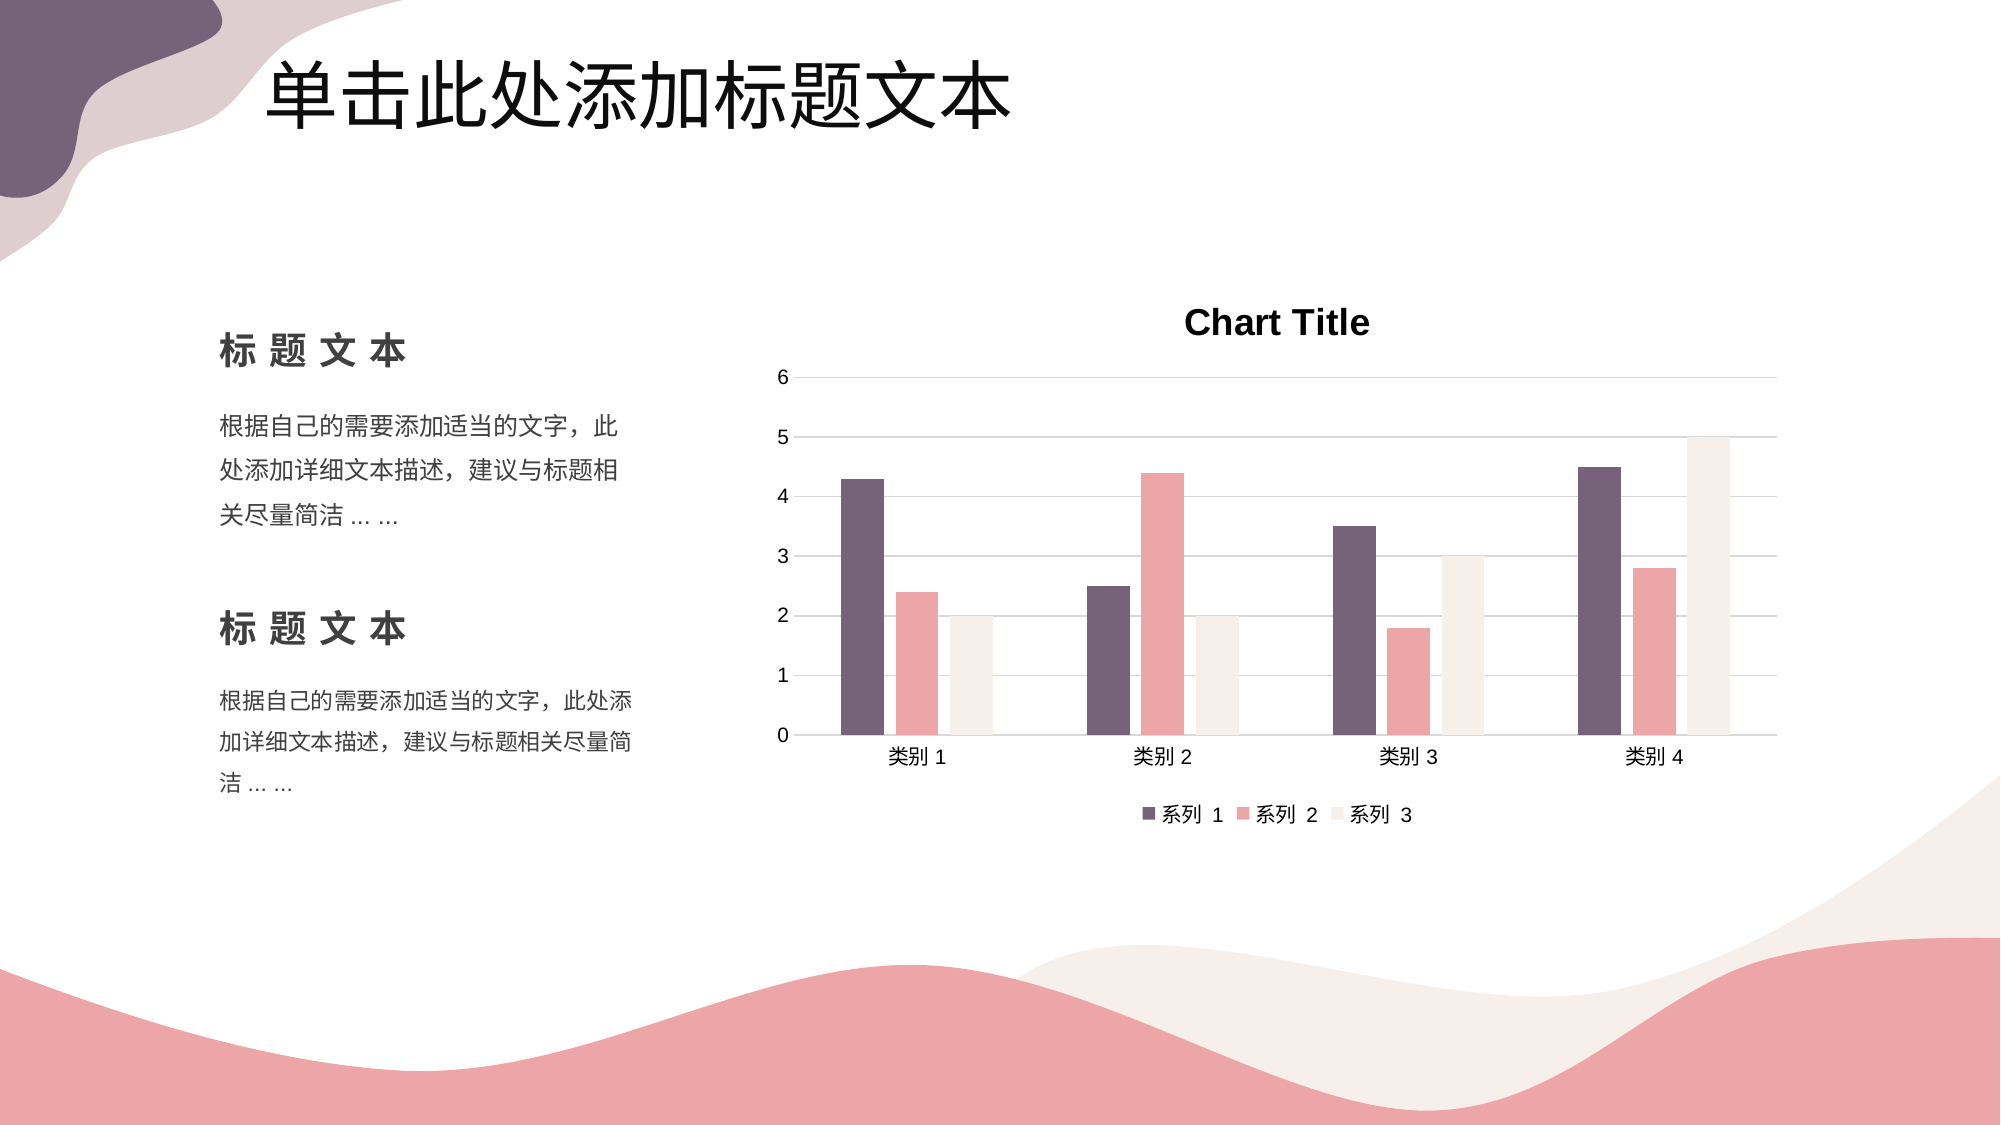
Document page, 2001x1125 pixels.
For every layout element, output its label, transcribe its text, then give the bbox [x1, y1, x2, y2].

text_box 标题文本 [204, 319, 571, 380]
text_box 单击此处添加标题文本 [248, 41, 1171, 147]
text_box 根据自己的需要添加适当的文字，此处添加详细文本描述，建议与标题相关尽量简洁... ... [204, 387, 654, 538]
chart [756, 270, 1799, 835]
text_box 标题文本 [204, 597, 571, 658]
text_box 根据自己的需要添加适当的文字，此处添加详细文本描述，建议与标题相关尽量简洁... ... [204, 665, 654, 804]
